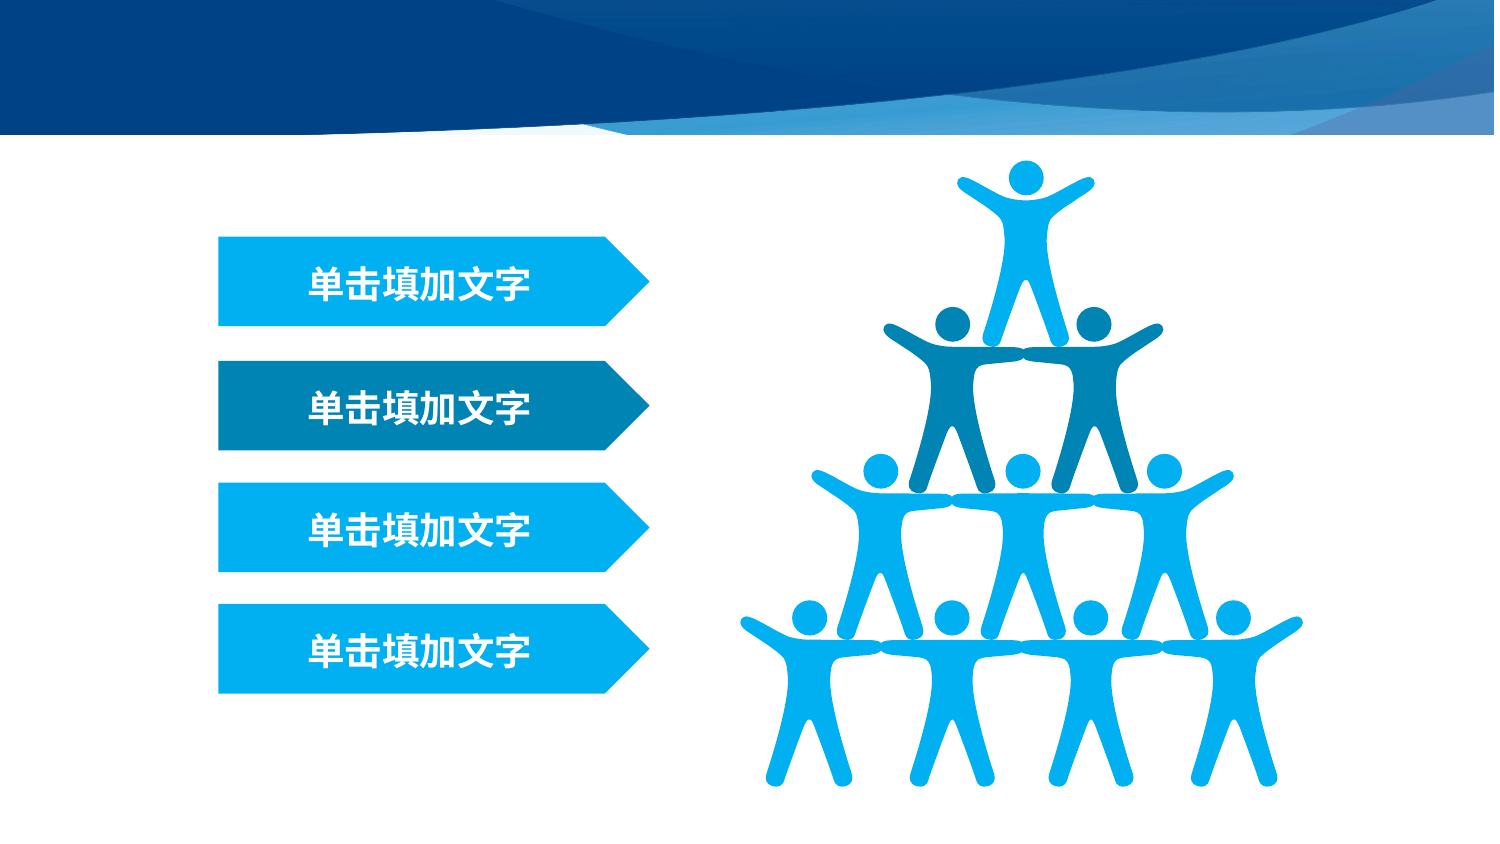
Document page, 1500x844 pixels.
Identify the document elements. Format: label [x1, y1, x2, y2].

text_box [737, 600, 1306, 789]
text_box [218, 360, 650, 451]
text_box [218, 236, 650, 327]
text_box [808, 453, 1237, 642]
text_box [218, 603, 650, 694]
text_box [954, 160, 1098, 349]
text_box [880, 306, 1166, 495]
picture [0, 0, 1494, 135]
text_box [218, 482, 650, 573]
